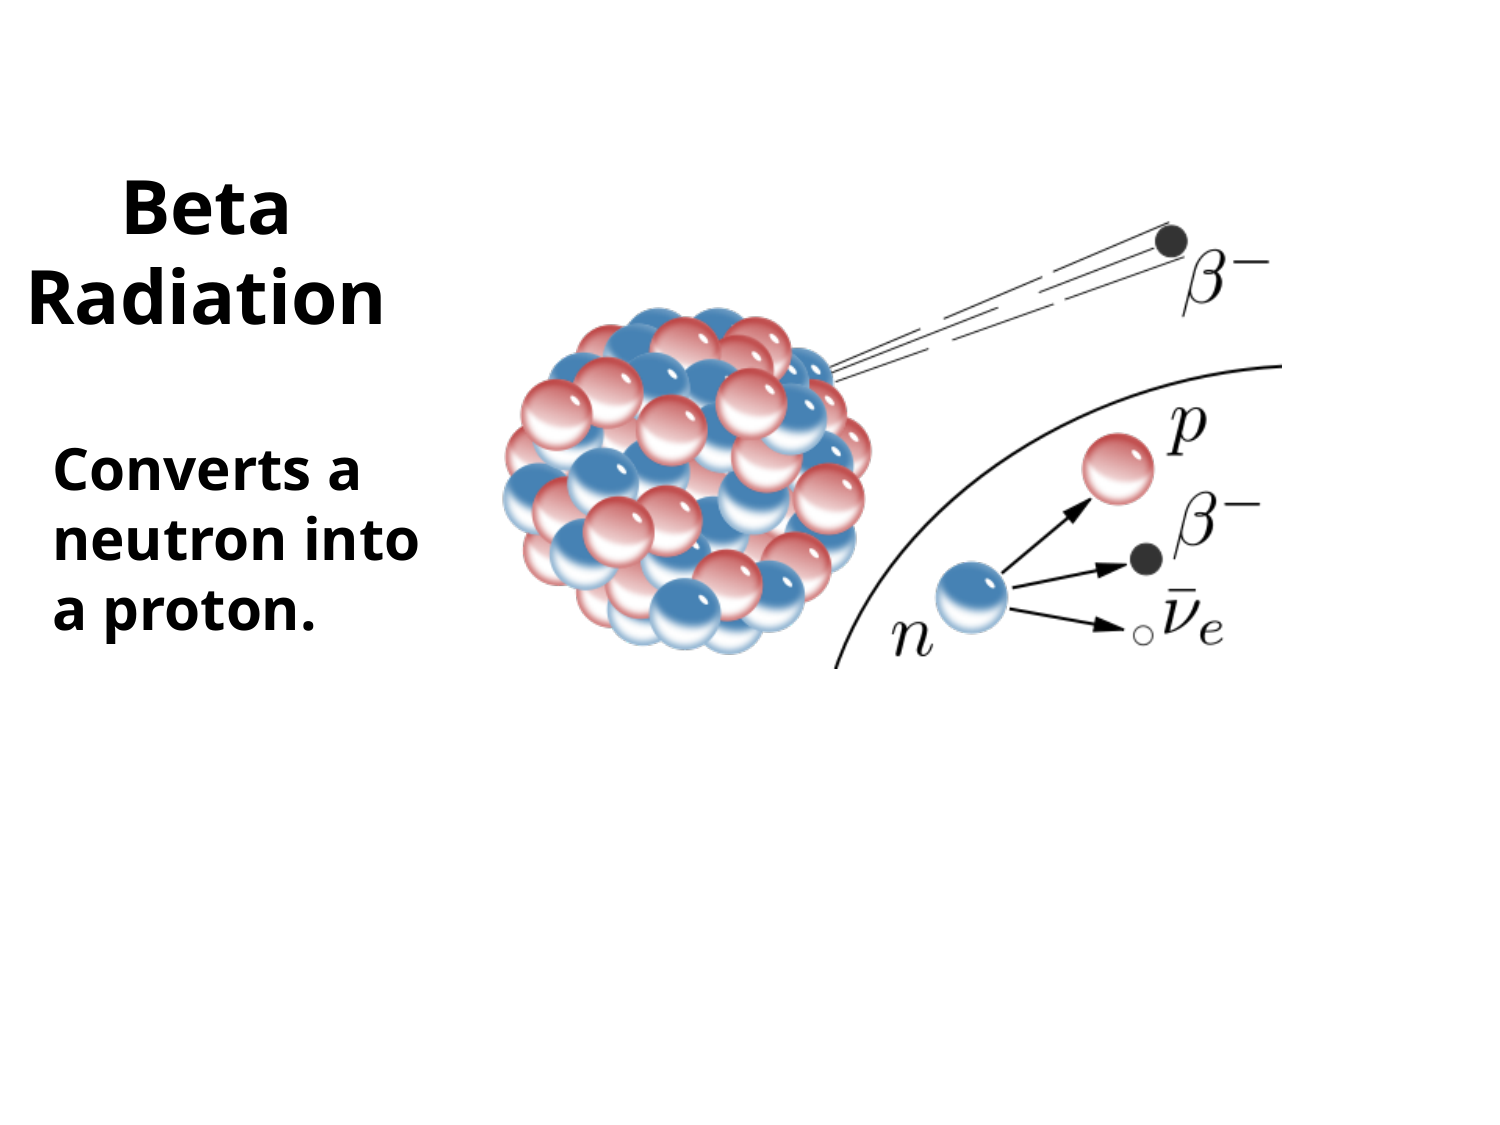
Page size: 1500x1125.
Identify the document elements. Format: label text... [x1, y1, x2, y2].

text_box Converts a neutron into a proton. [37, 425, 441, 650]
title Beta Radiation [0, 112, 413, 388]
picture [499, 137, 1282, 669]
